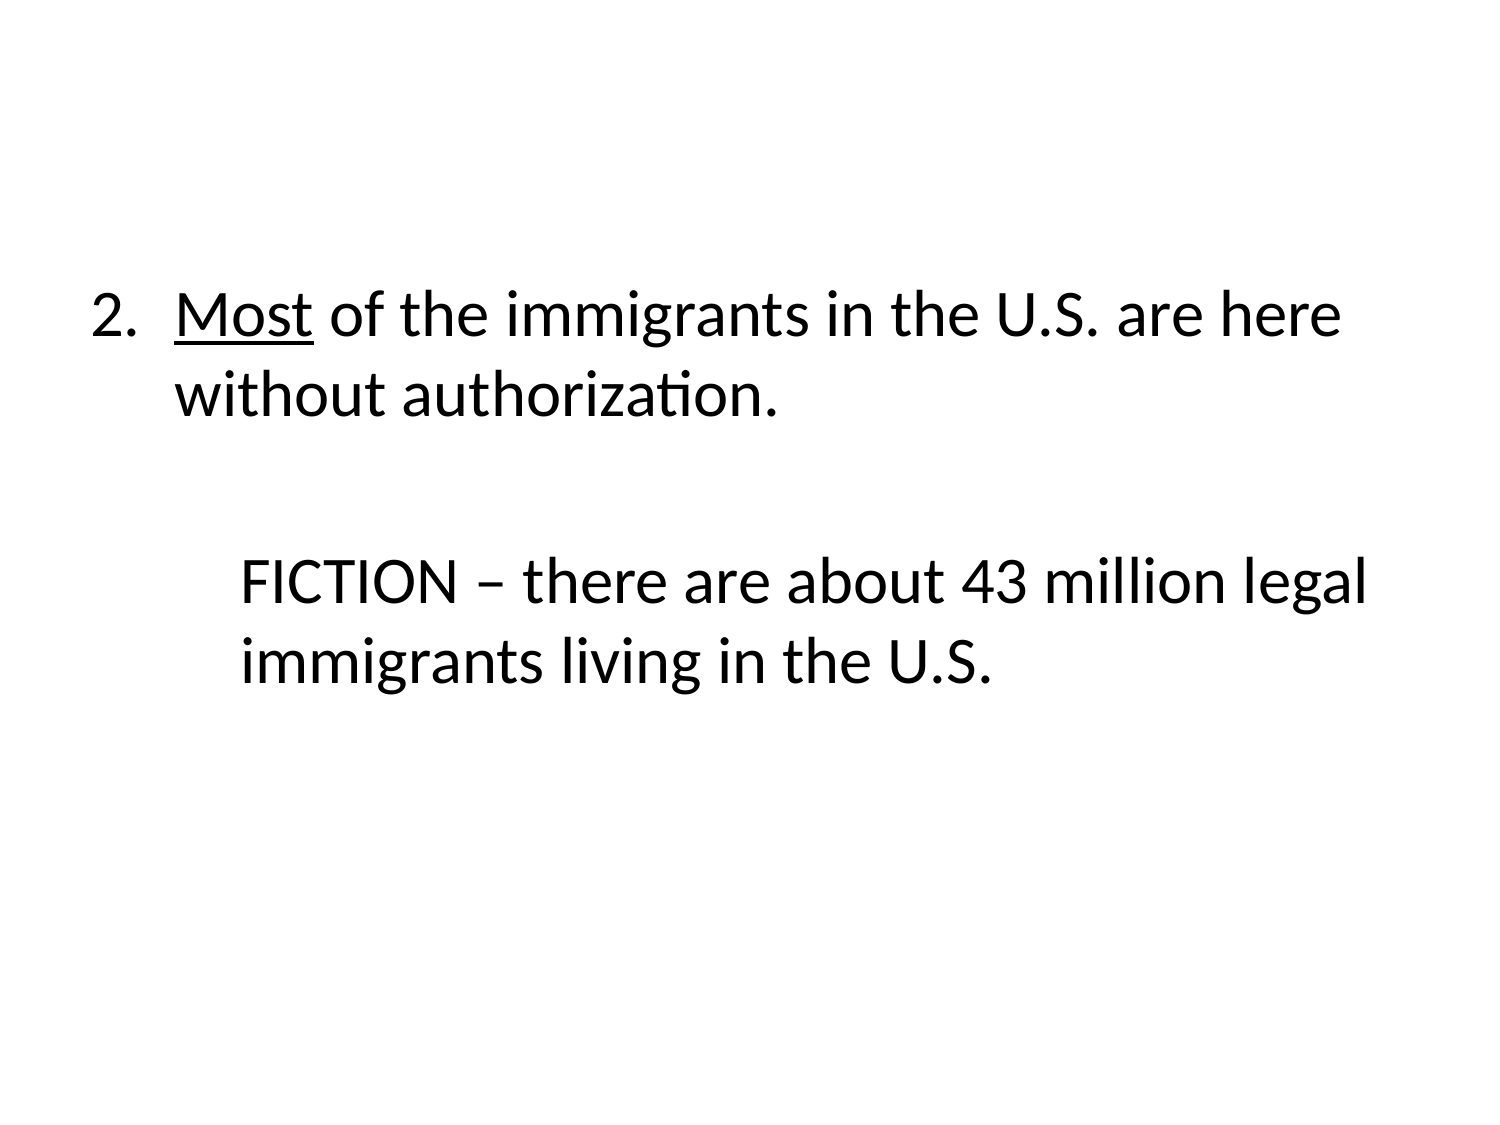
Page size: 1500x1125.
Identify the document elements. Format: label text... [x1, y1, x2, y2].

list Most of the immigrants in the U.S. are here without authorization. FICTION – there are about 43 million legal immigrants living in the U.S. [75, 262, 1425, 1005]
